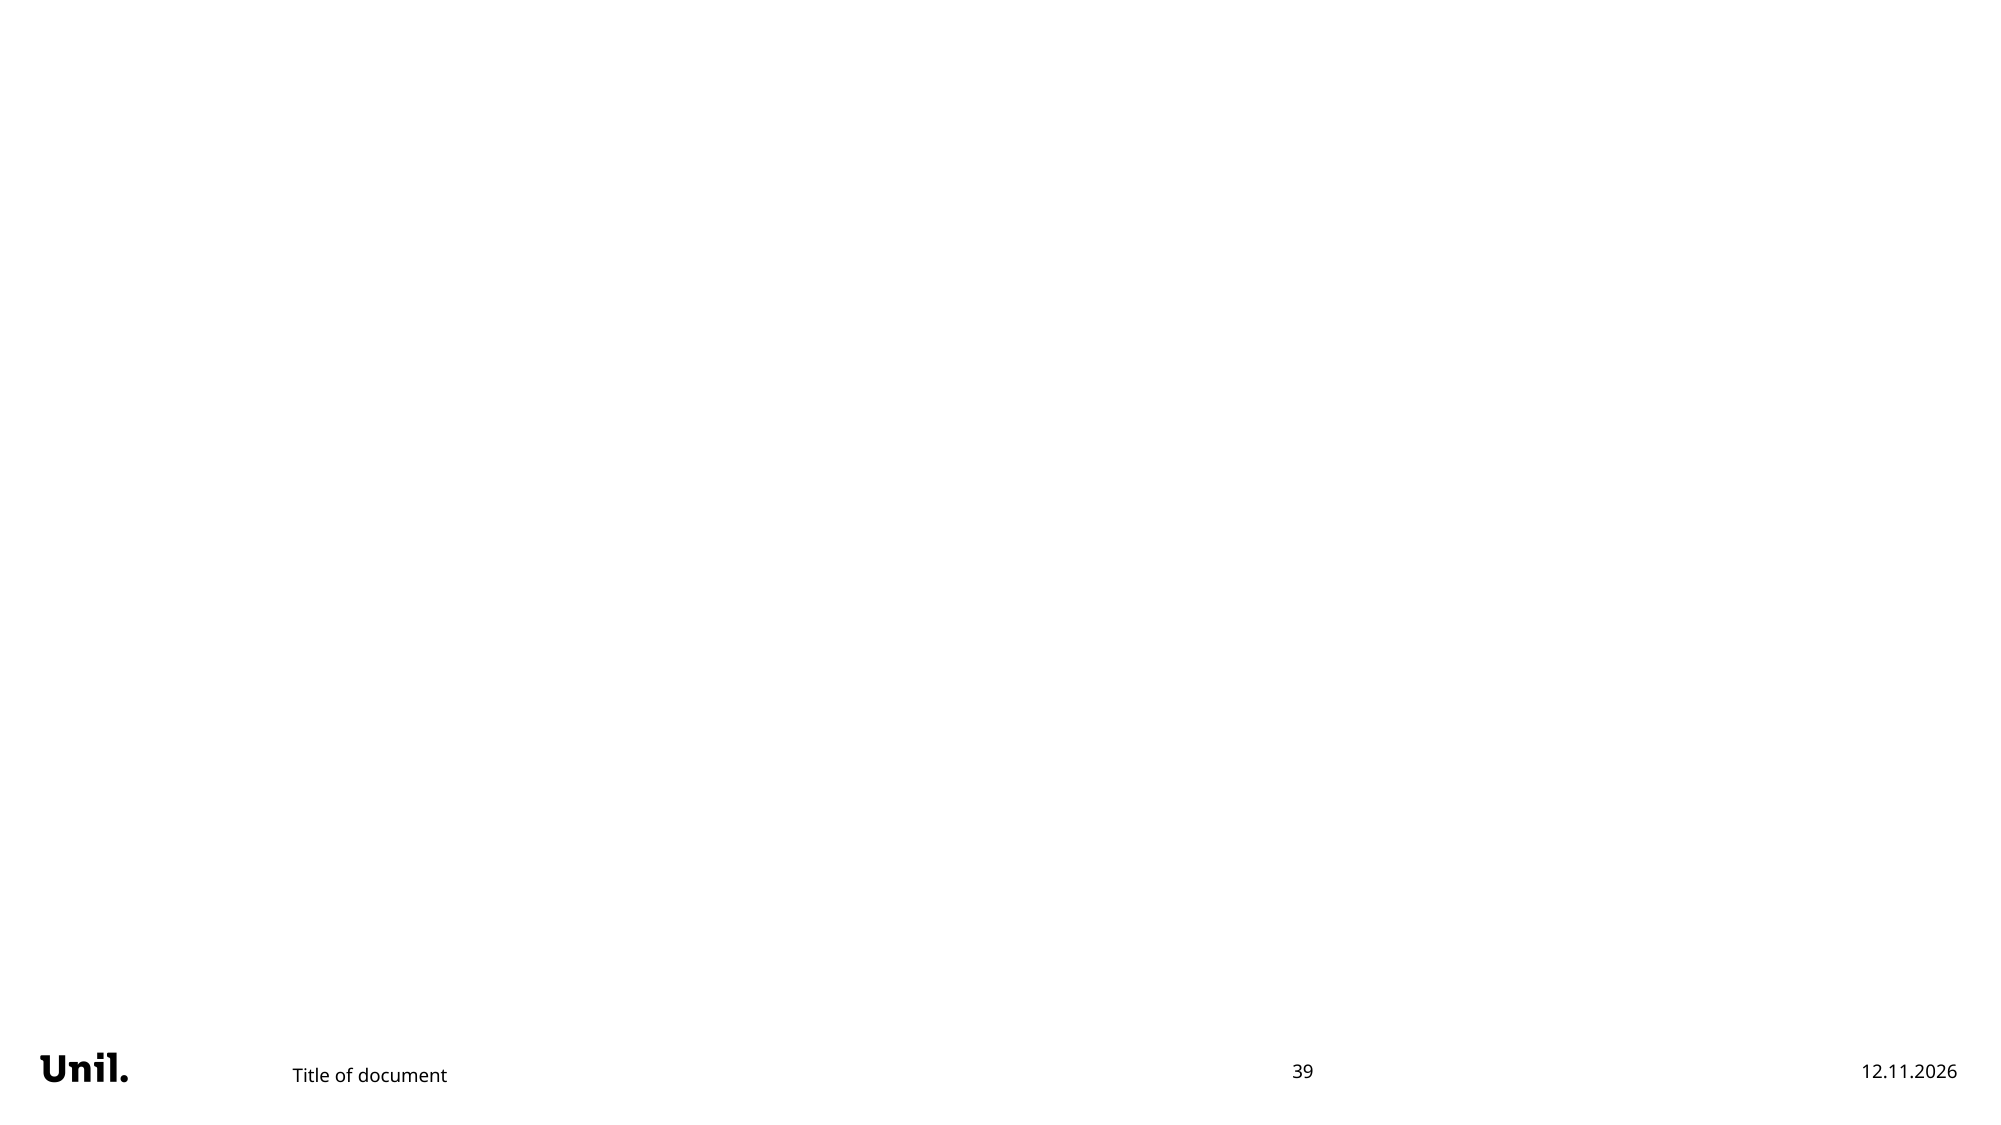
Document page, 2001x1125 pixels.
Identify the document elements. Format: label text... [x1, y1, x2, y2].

picture [27, 1042, 141, 1095]
picture [1539, 0, 2000, 1125]
slide_number 39 [1250, 1037, 1355, 1086]
footer Title of document [292, 1011, 1048, 1087]
